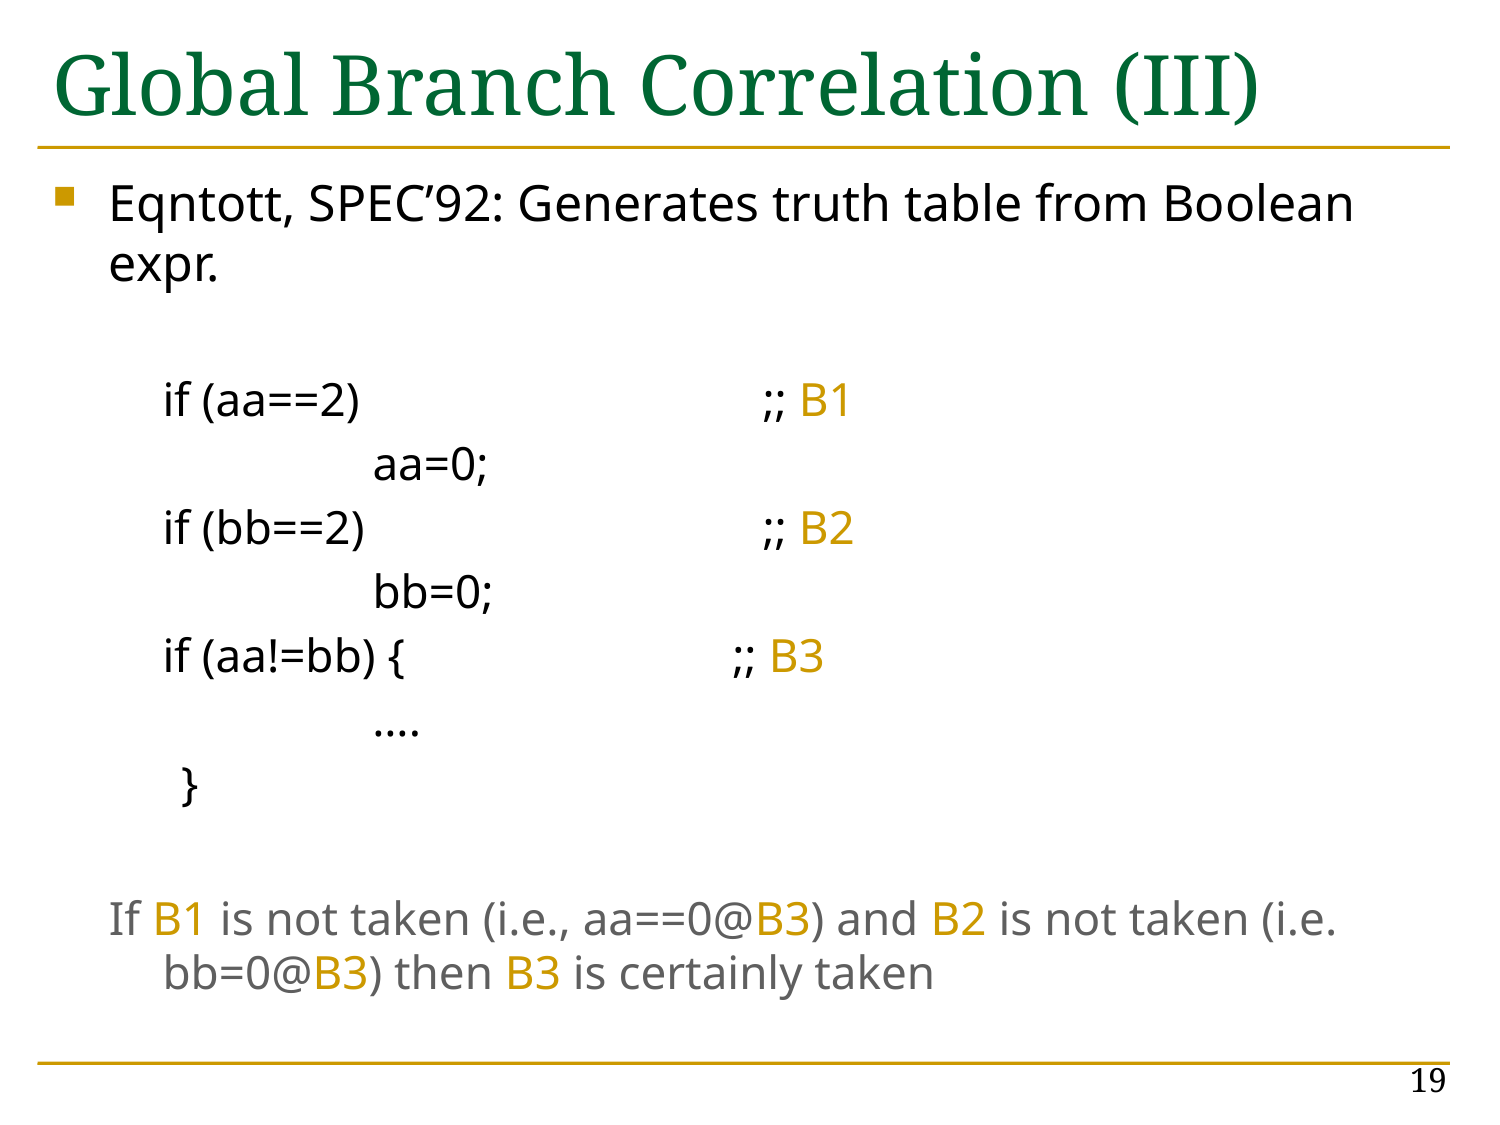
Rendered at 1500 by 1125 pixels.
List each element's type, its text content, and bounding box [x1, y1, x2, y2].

slide_number 19 [1111, 1036, 1462, 1112]
list Eqntott, SPEC’92: Generates truth table from Boolean expr. if (aa==2) ;; B1 aa=0; if (bb==2) ;; B2 bb=0; if (aa!=bb) { ;; B3 …. } If B1 is not taken (i.e., aa==0@B3) and B2 is not taken (i.e. bb=0@B3) then B3 is certainly taken [37, 163, 1450, 1016]
title Global Branch Correlation (III) [37, 24, 1450, 163]
